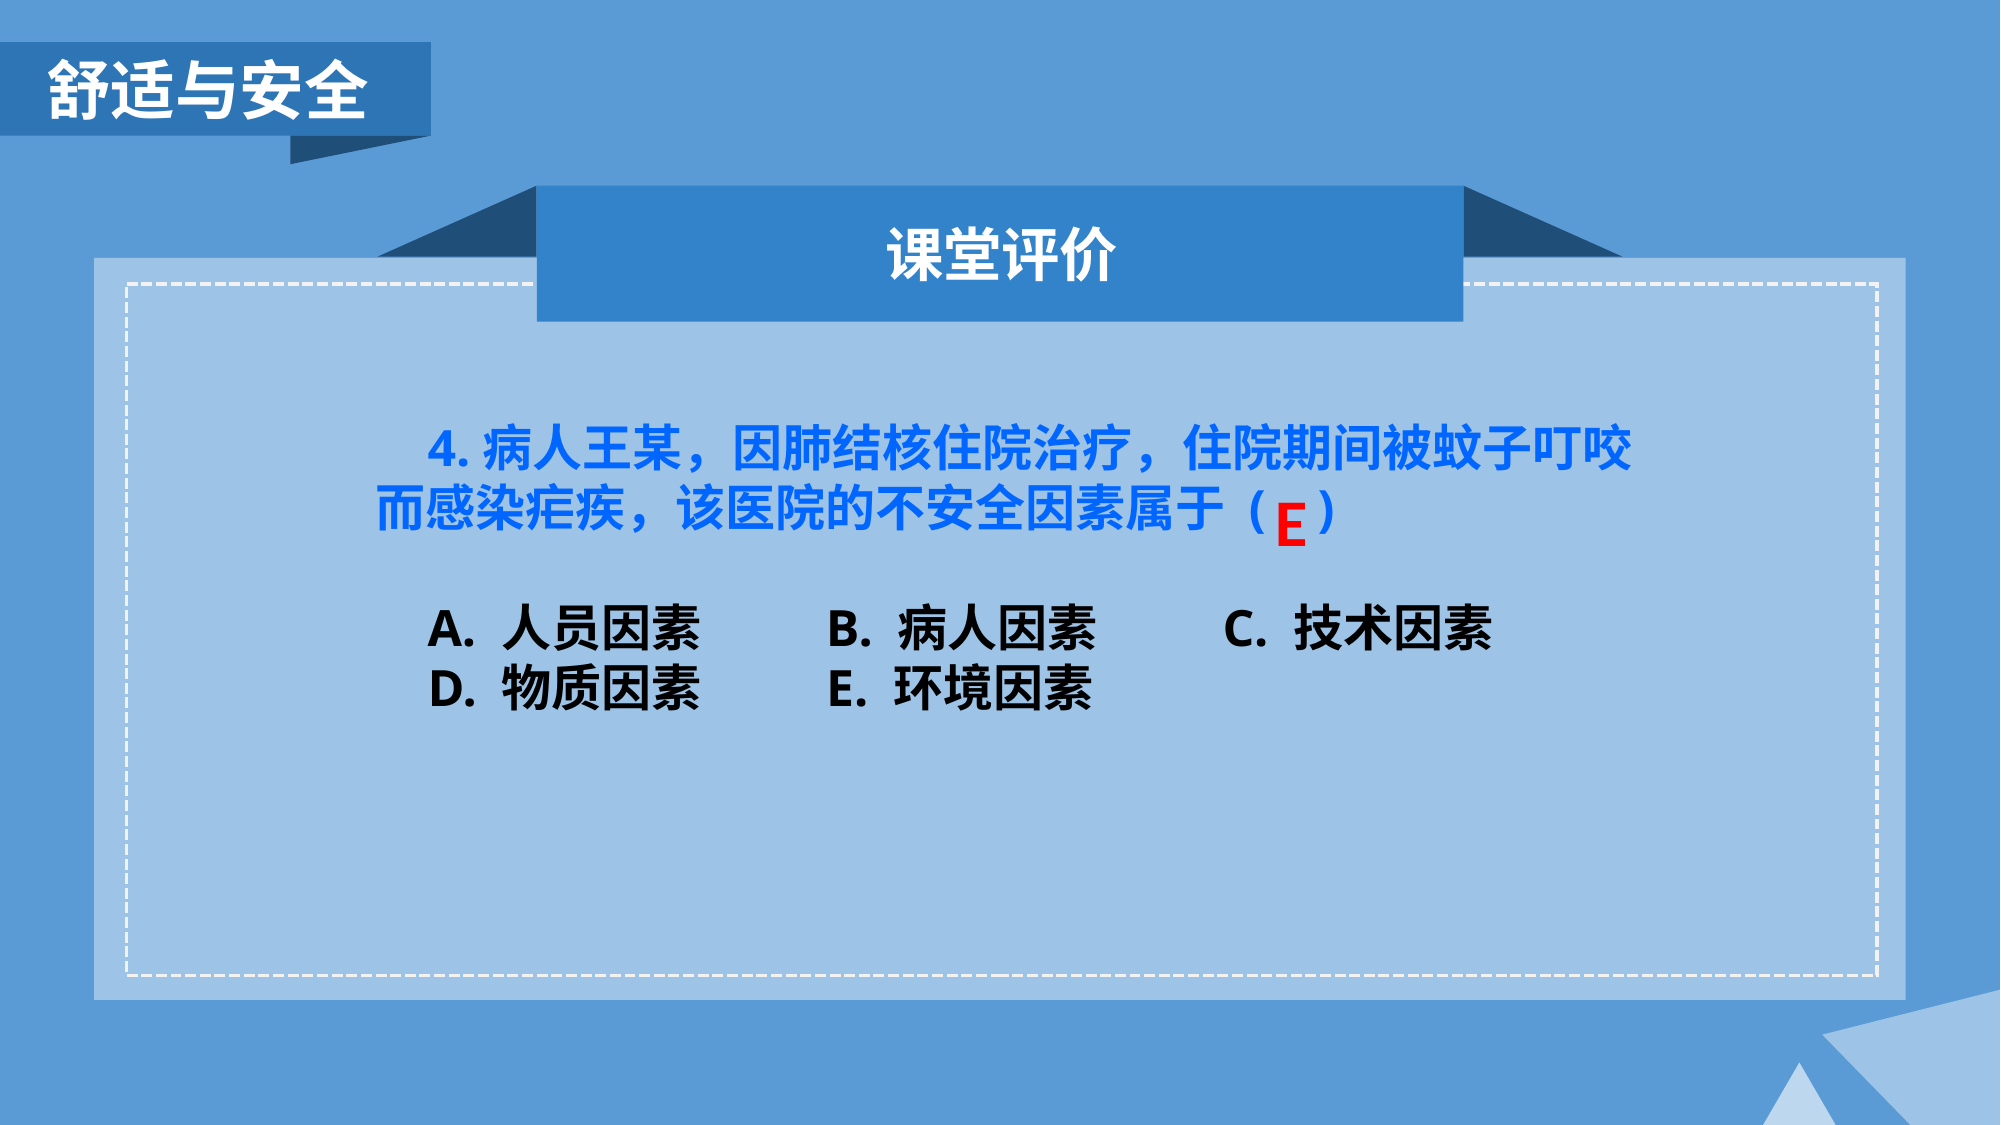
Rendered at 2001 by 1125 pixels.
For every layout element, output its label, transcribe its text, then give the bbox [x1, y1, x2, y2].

text_box 舒适与安全 [31, 42, 808, 135]
text_box [289, 135, 432, 166]
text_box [377, 185, 1623, 322]
text_box [1820, 988, 2000, 1125]
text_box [94, 257, 1906, 1001]
text_box [1761, 1060, 1837, 1125]
text_box [0, 41, 432, 137]
